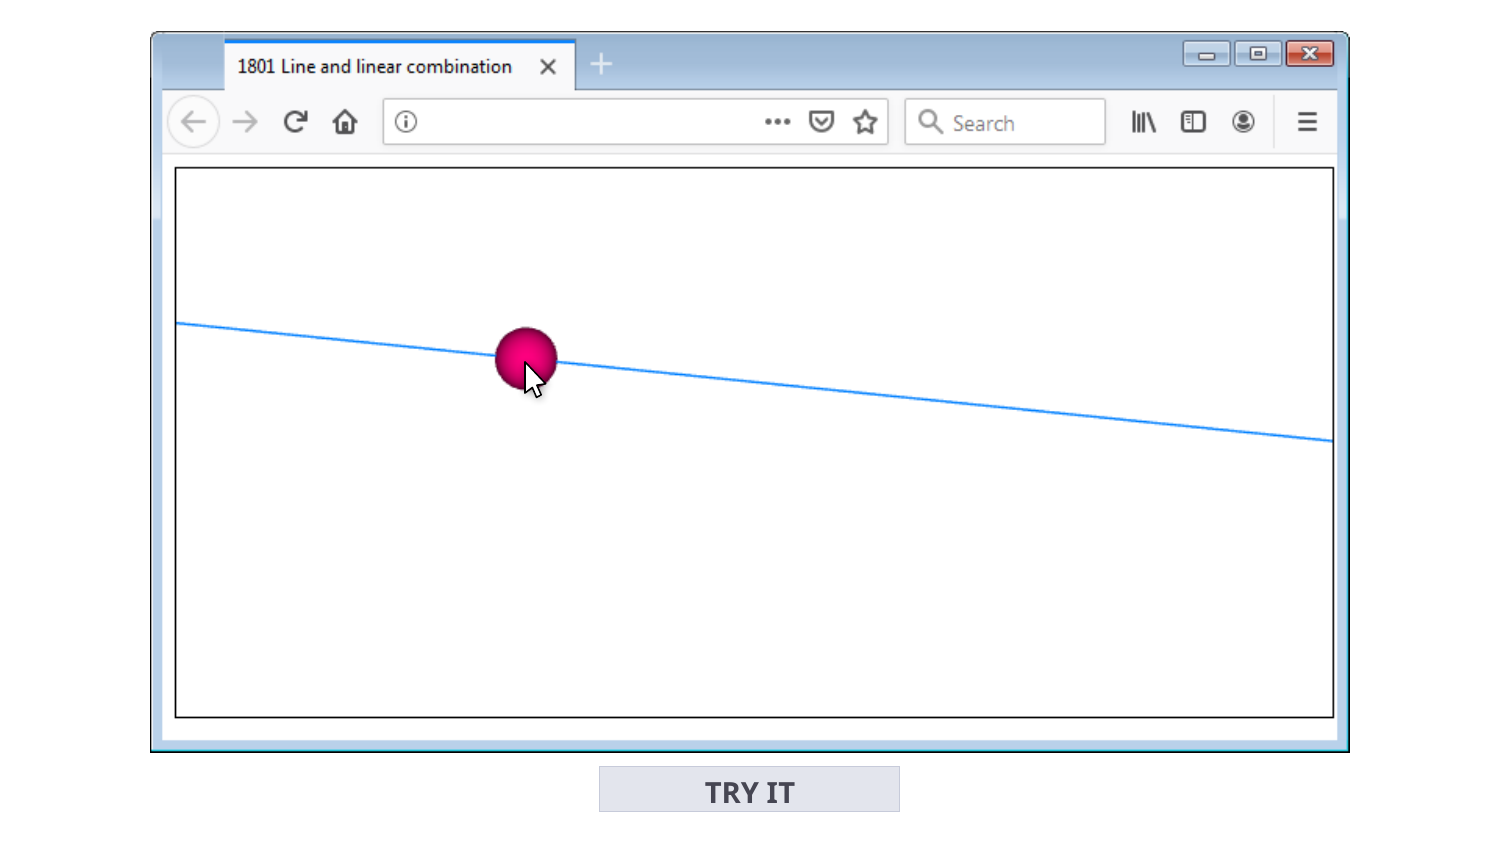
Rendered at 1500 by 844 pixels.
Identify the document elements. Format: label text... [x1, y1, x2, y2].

text_box TRY IT [599, 766, 900, 812]
picture [149, 31, 1351, 753]
